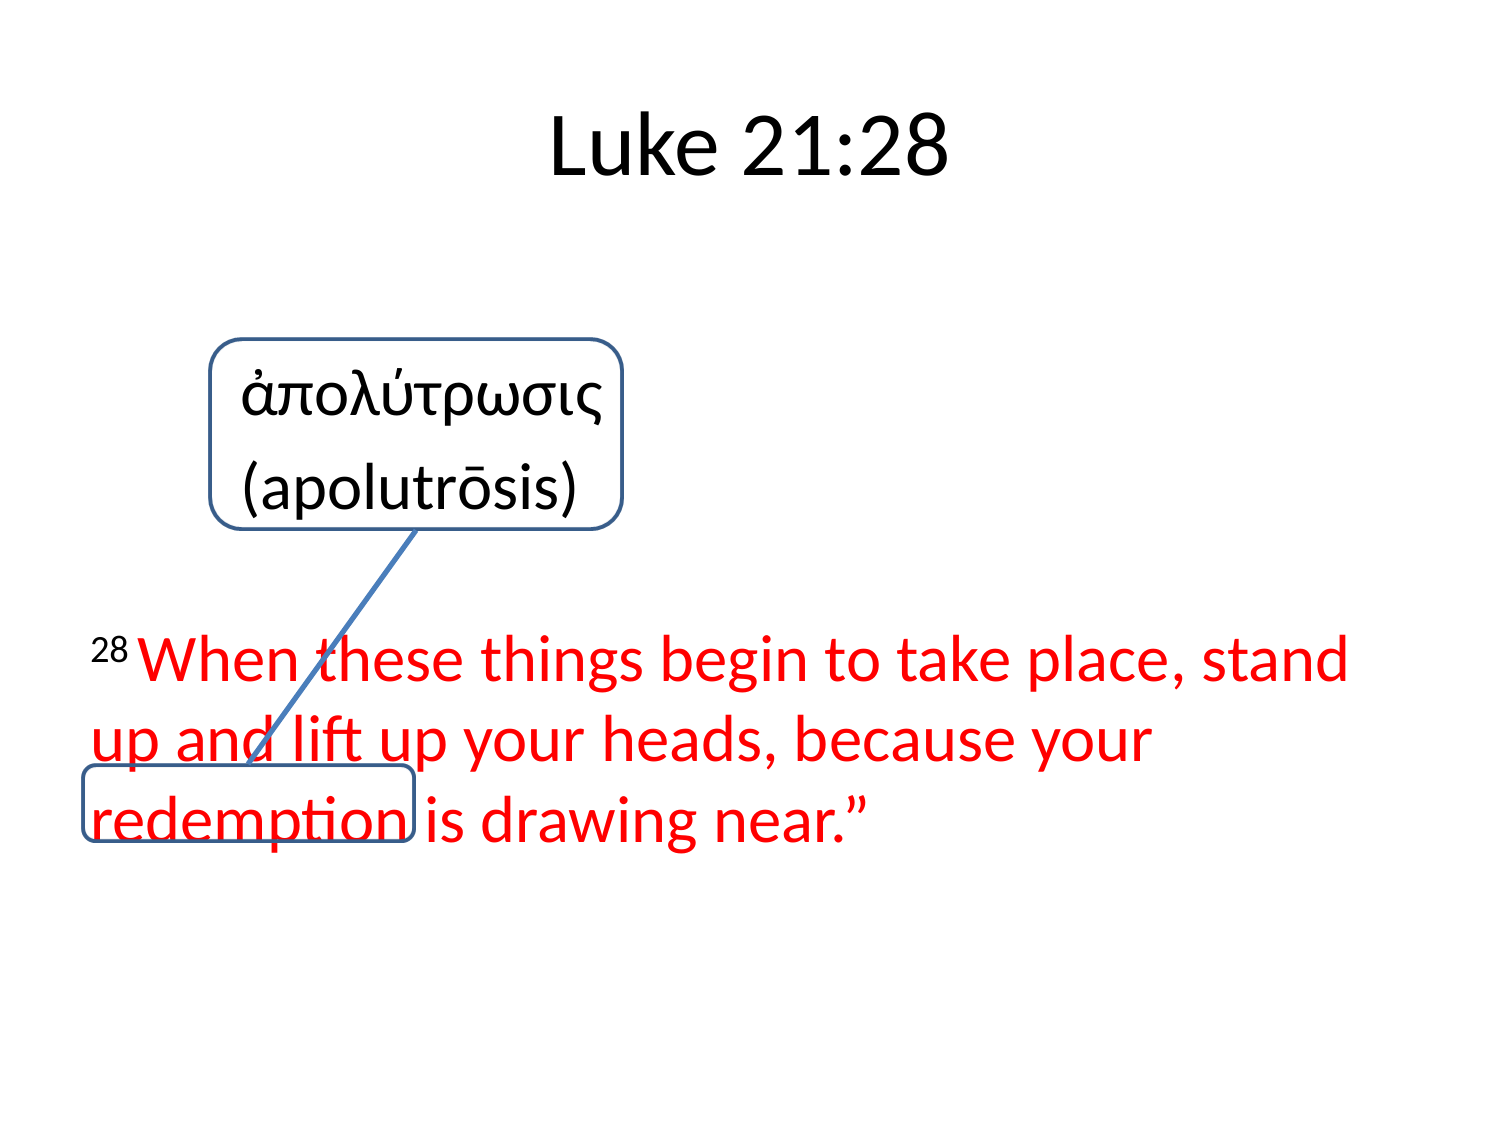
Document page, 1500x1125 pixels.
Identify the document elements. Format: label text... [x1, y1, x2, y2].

picture [80, 763, 416, 844]
title Luke 21:28 [75, 45, 1425, 233]
picture [208, 336, 624, 531]
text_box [247, 529, 417, 765]
list ἀπολύτρωσις (apolutrōsis) 28 When these things begin to take place, stand up and lift up your heads, because your redemption is drawing near.” [75, 262, 1425, 1005]
